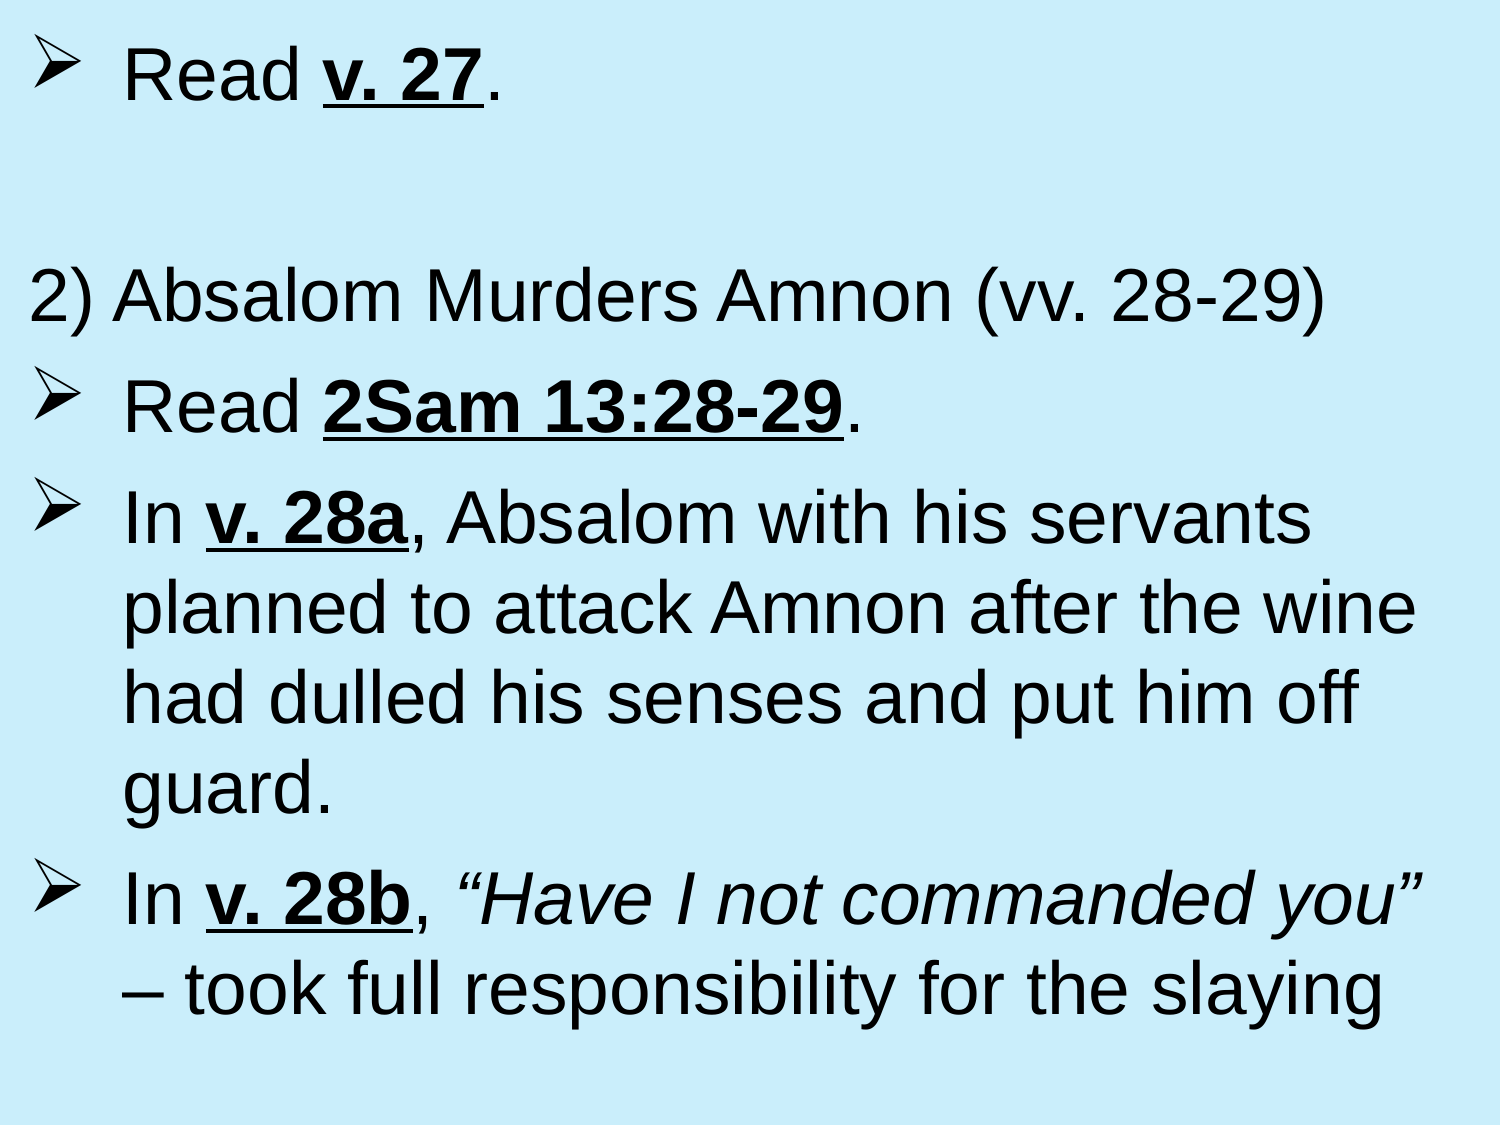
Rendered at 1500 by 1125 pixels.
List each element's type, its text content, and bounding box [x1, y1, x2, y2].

subtitle Read v. 27. 2) Absalom Murders Amnon (vv. 28-29) Read 2Sam 13:28-29. In v. 28a, Absalom with his servants planned to attack Amnon after the wine had dulled his senses and put him off guard. In v. 28b, “Have I not commanded you” – took full responsibility for the slaying [13, 17, 1479, 1110]
